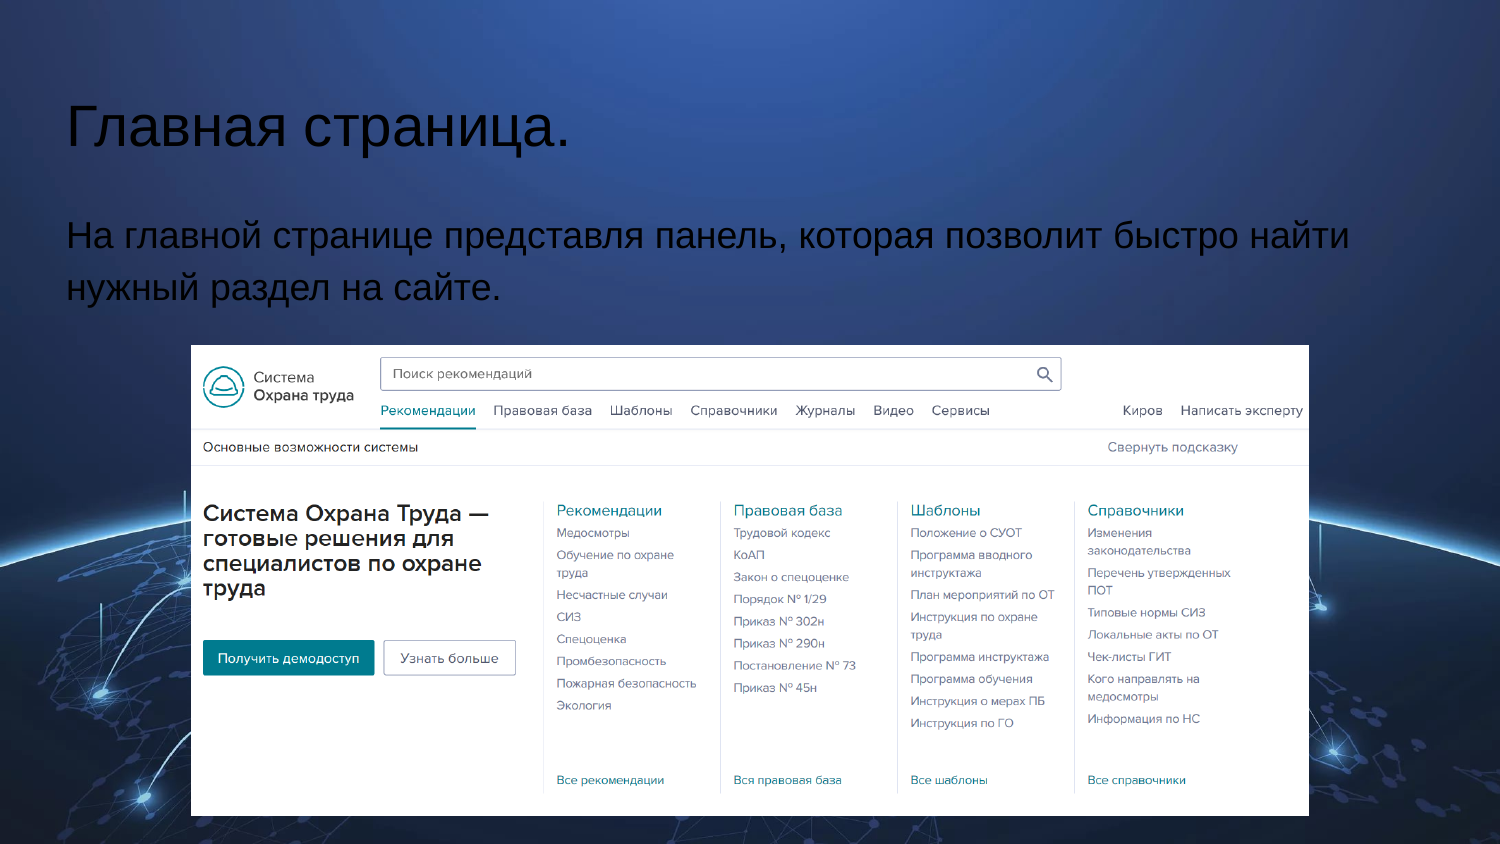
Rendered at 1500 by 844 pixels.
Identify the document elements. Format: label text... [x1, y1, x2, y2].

list На главной странице представля панель, которая позволит быстро найти нужный раздел на сайте. [51, 189, 1449, 324]
picture [0, 0, 1500, 844]
title Главная страница. [51, 72, 1449, 167]
